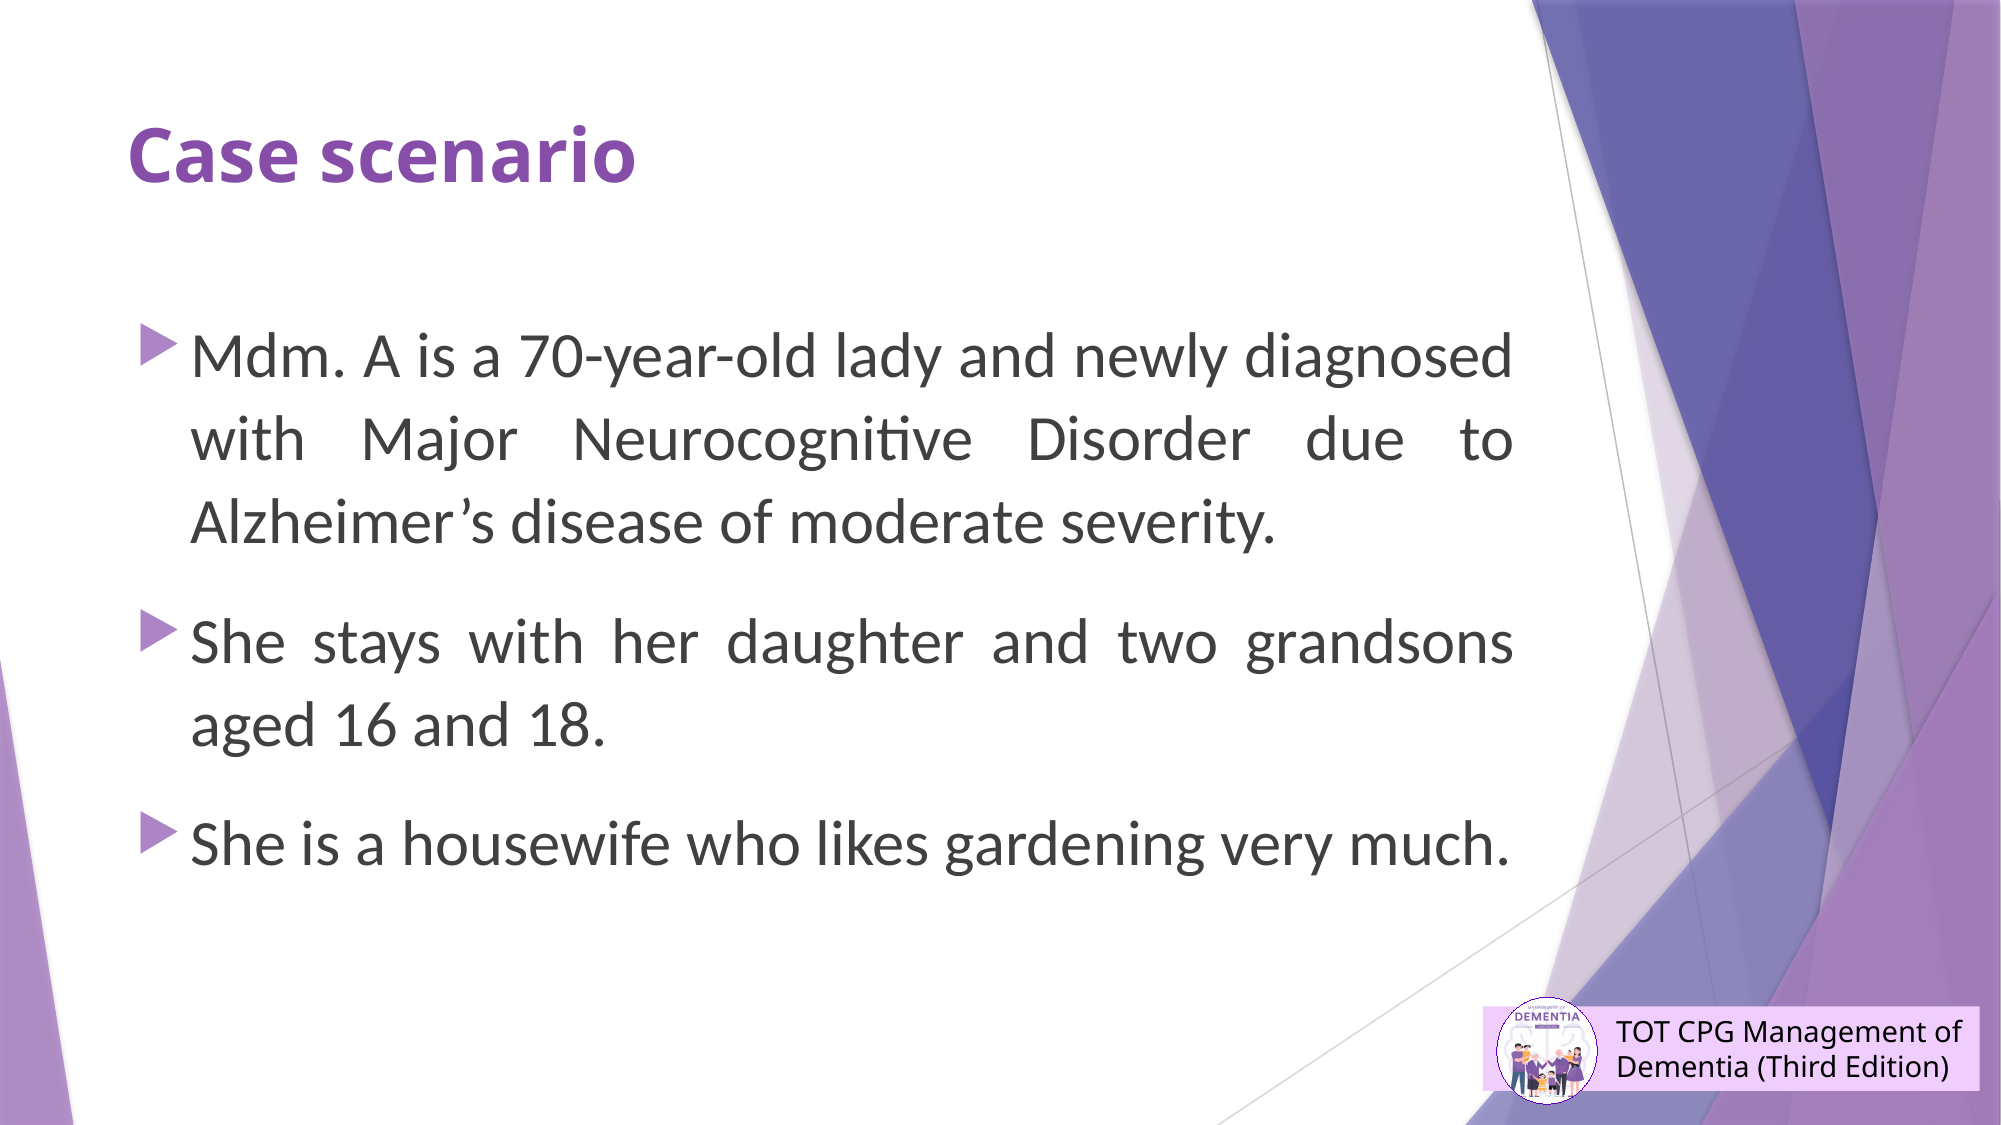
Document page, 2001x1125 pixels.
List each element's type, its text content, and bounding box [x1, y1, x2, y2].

title Case scenario [111, 99, 1522, 317]
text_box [1482, 996, 1981, 1105]
list Mdm. A is a 70-year-old lady and newly diagnosed with Major Neurocognitive Disorder due to Alzheimer’s disease of moderate severity. She stays with her daughter and two grandsons aged 16 and 18. She is a housewife who likes gardening very much. [120, 299, 1531, 960]
slide_number 2 [1409, 991, 1522, 1051]
